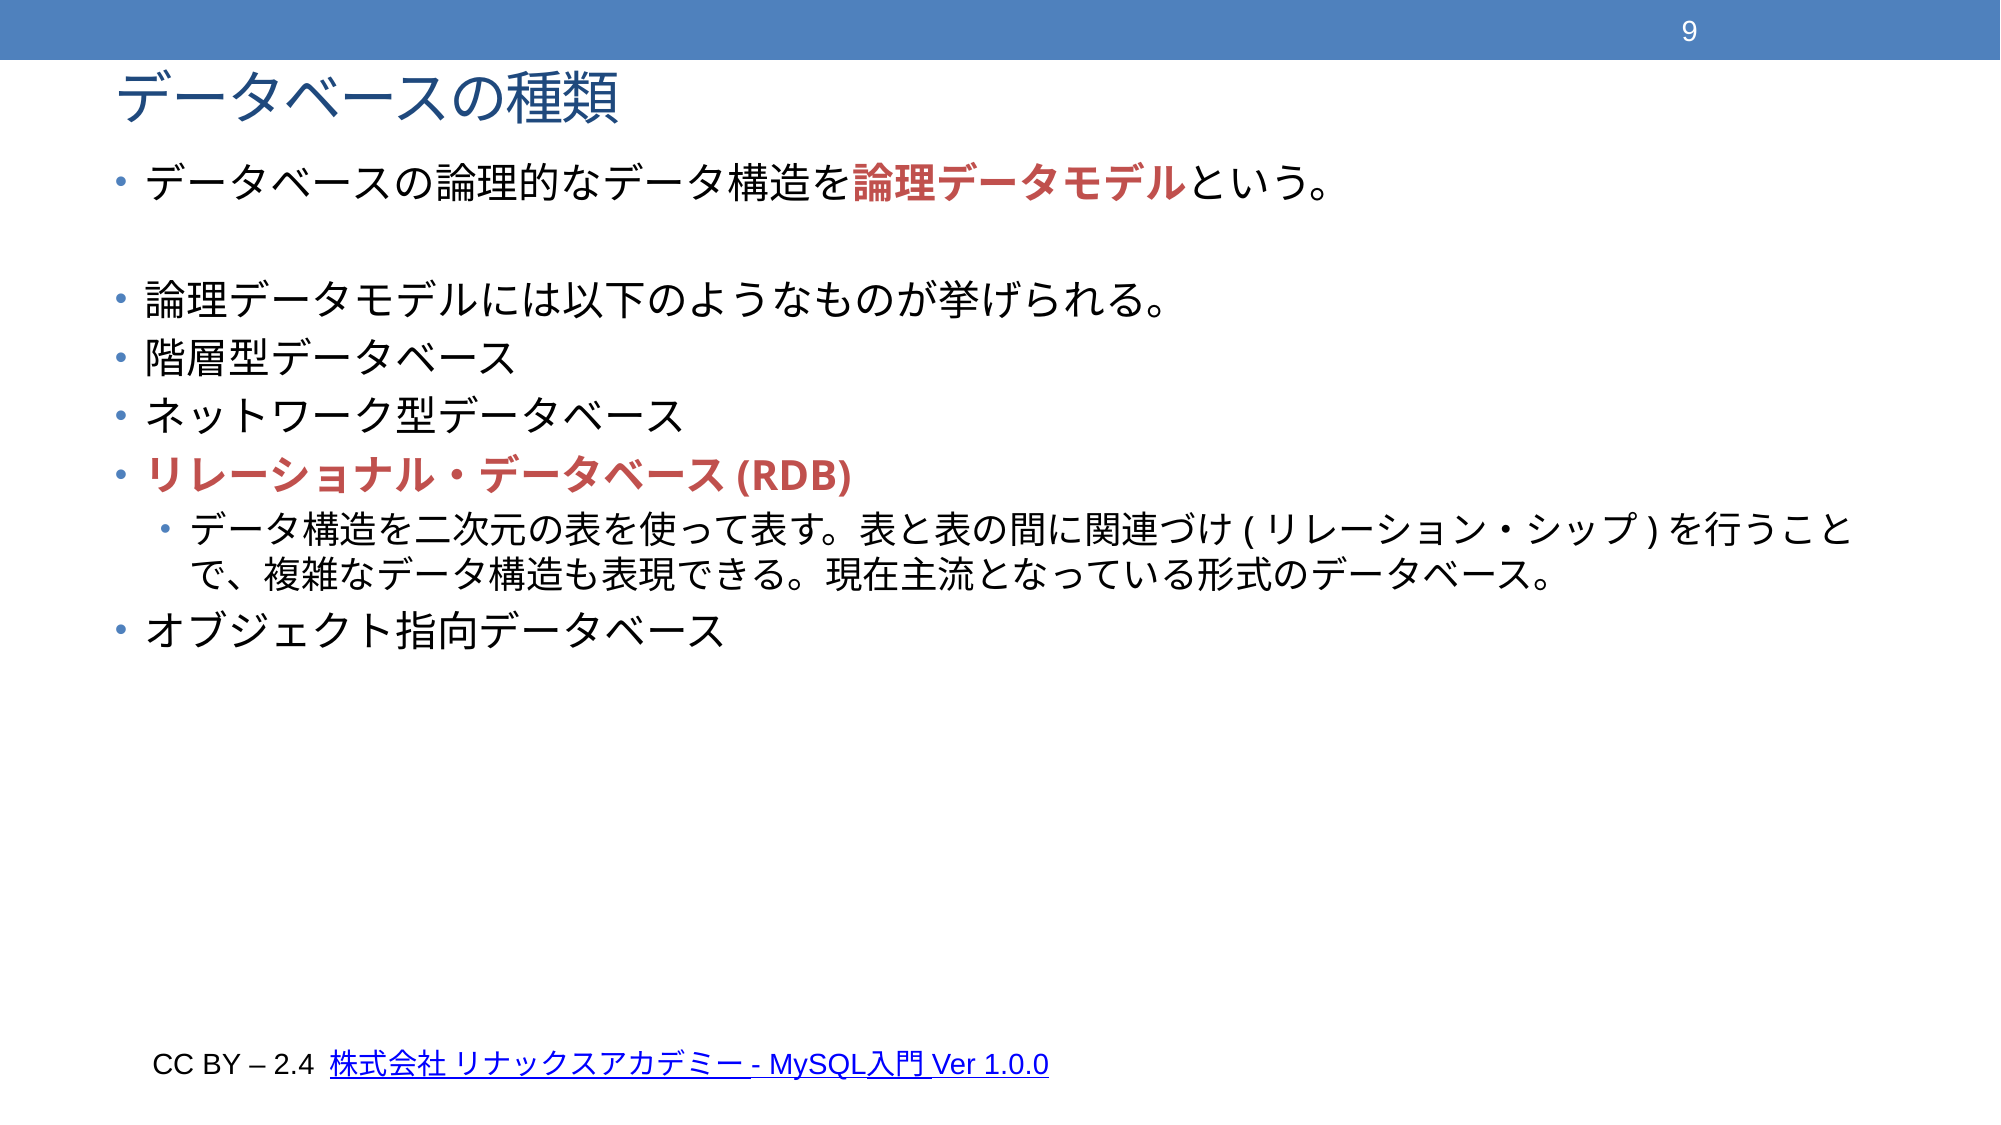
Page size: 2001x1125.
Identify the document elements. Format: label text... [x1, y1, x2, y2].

slide_number 9 [1666, 3, 1900, 57]
title データベースの種類 [99, 59, 1900, 133]
list データベースの論理的なデータ構造を論理データモデルという。 論理データモデルには以下のようなものが挙げられる。 階層型データベース ネットワーク型データベース リレーショナル・データベース(RDB) データ構造を二次元の表を使って表す。表と表の間に関連づけ(リレーション・シップ)を行うことで、複雑なデータ構造も表現できる。現在主流となっている形式のデータベース。 オブジェクト指向データベース [99, 149, 1900, 1063]
text_box CC BY – 2.4 株式会社 リナックスアカデミー - MySQL入門 Ver 1.0.0 [137, 1038, 1087, 1096]
